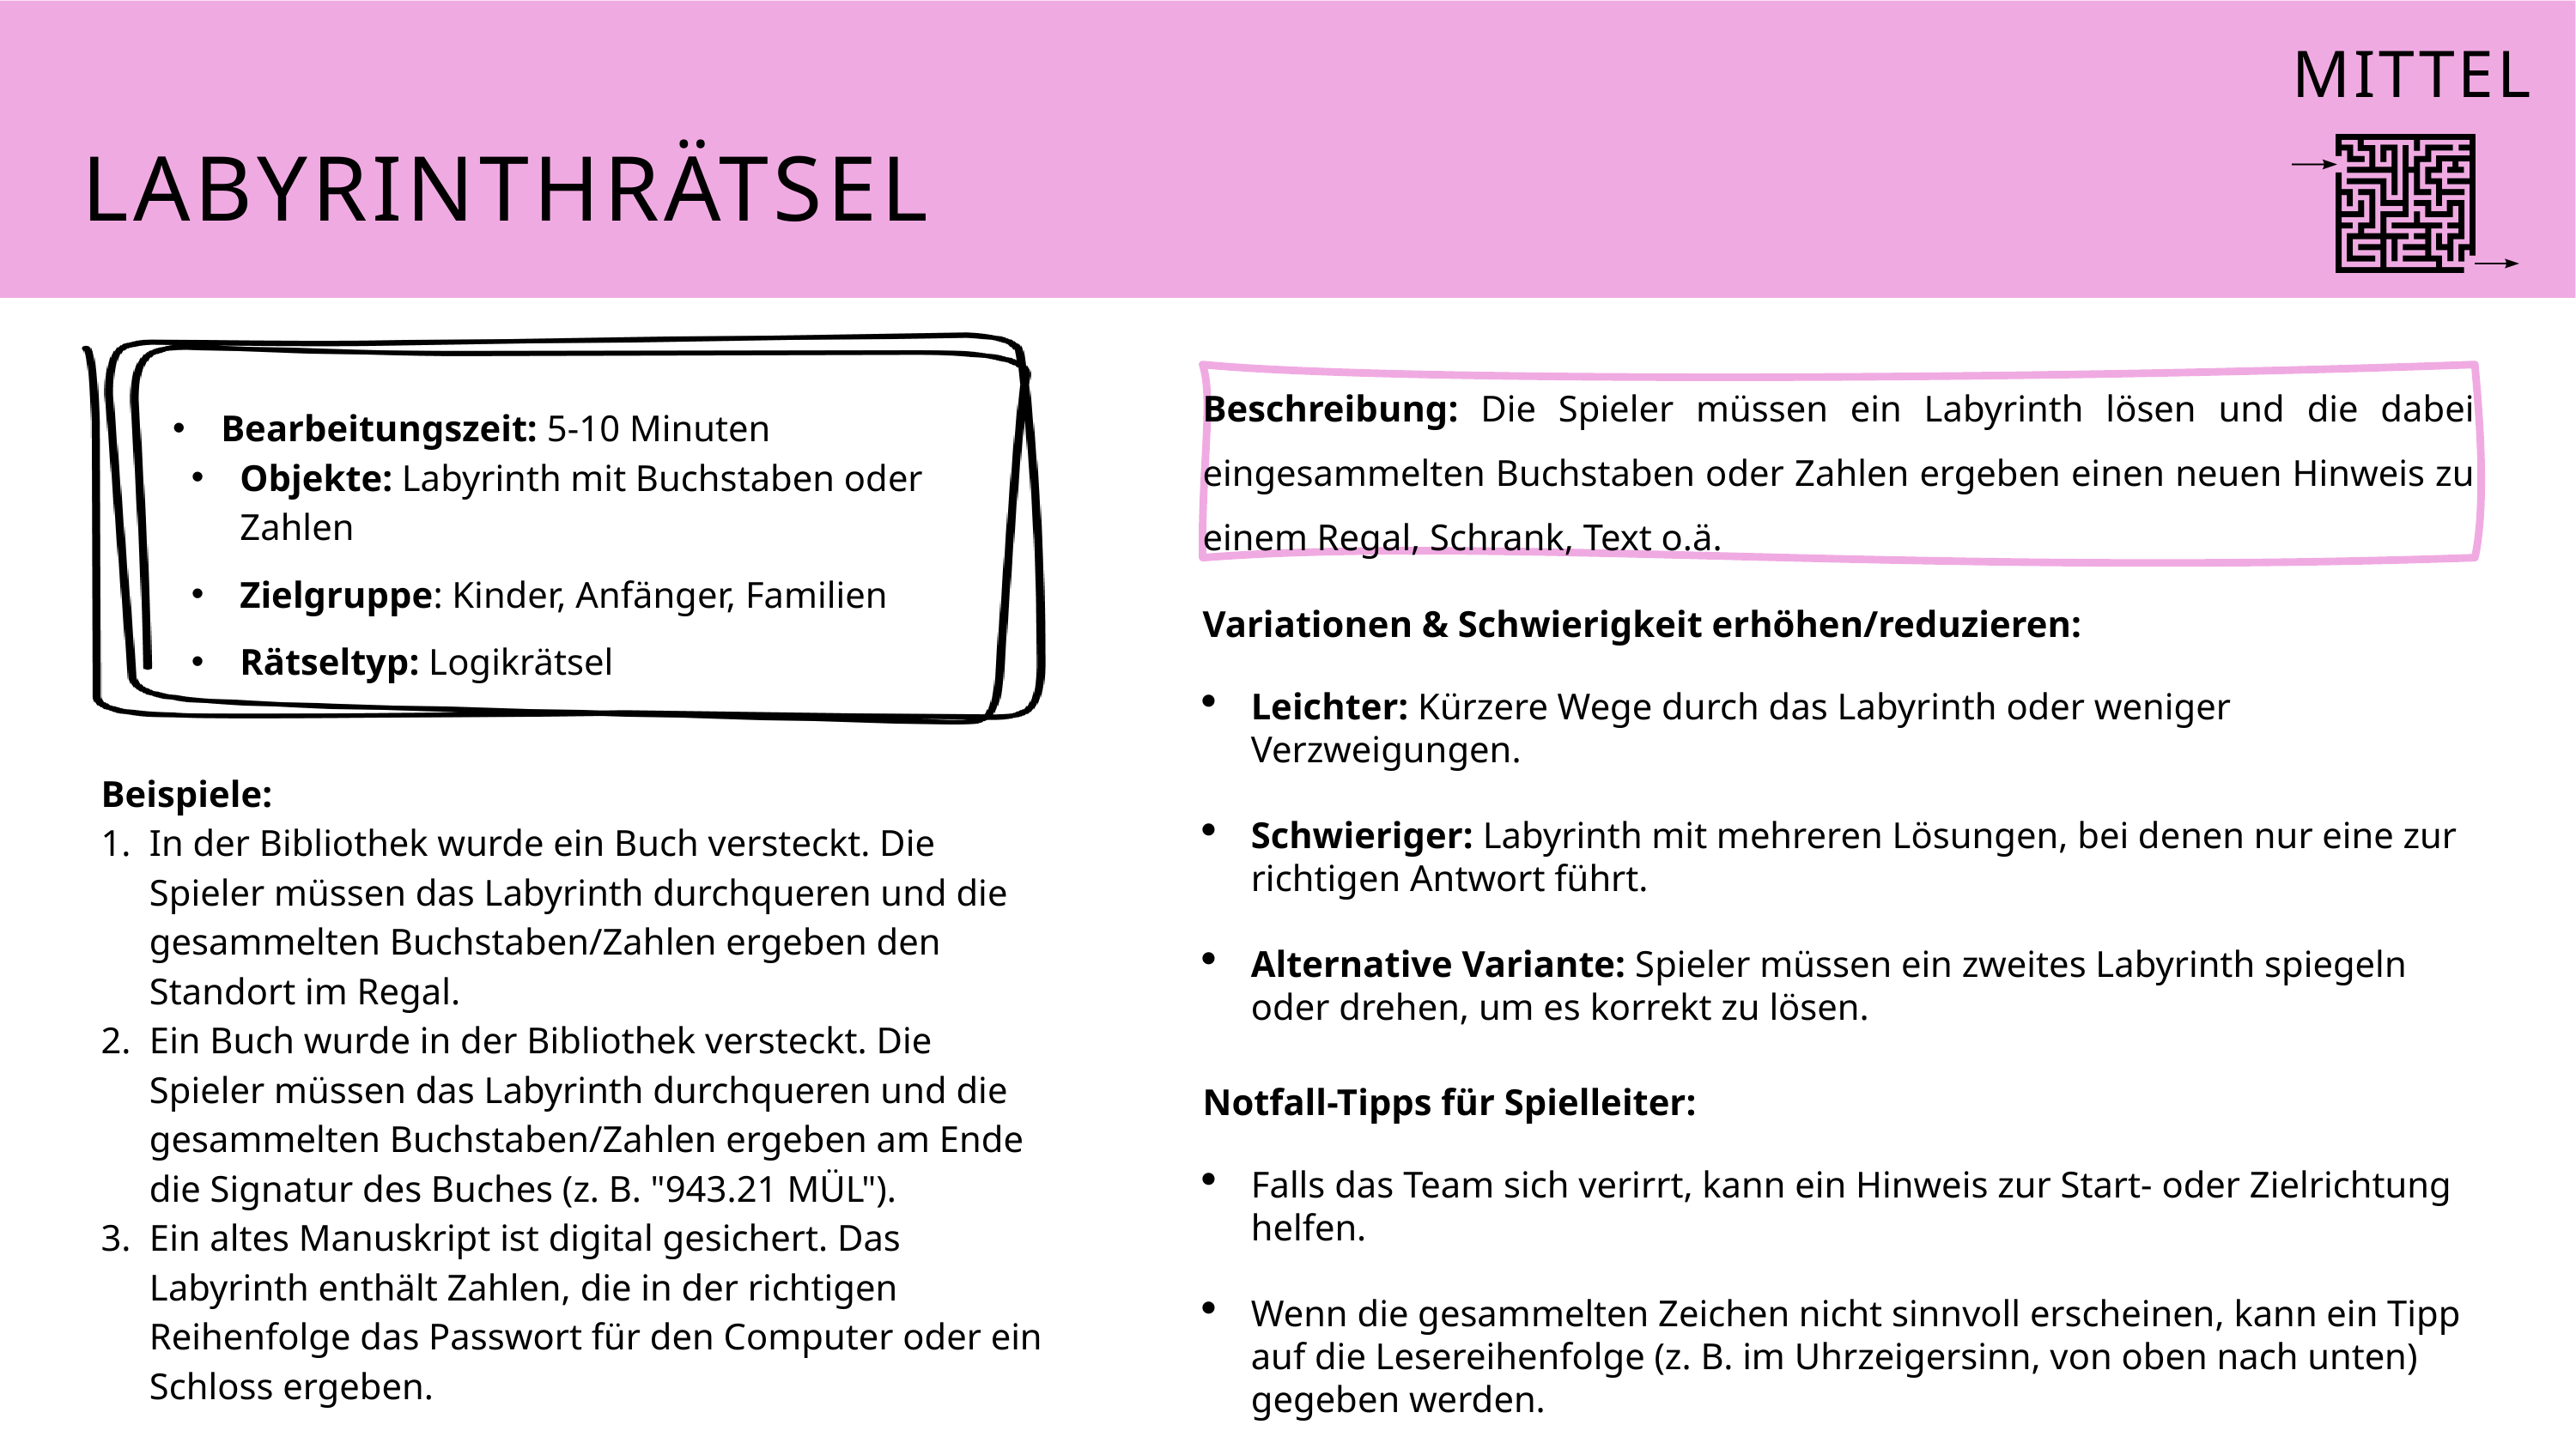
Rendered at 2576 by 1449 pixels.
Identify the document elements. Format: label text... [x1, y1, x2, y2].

text_box Notfall-Tipps für Spielleiter: Falls das Team sich verirrt, kann ein Hinweis zur Start- oder Zielrichtung helfen. Wenn die gesammelten Zeichen nicht sinnvoll erscheinen, kann ein Tipp auf die Lesereihenfolge (z. B. im Uhrzeigersinn, von oben nach unten) gegeben werden. [1202, 1079, 2476, 1420]
text_box LABYRINTHRÄTSEL [82, 115, 2071, 239]
text_box Beschreibung: Die Spieler müssen ein Labyrinth lösen und die dabei eingesammelten Buchstaben oder Zahlen ergeben einen neuen Hinweis zu einem Regal, Schrank, Text o.ä. [1202, 364, 2482, 563]
text_box [0, 0, 2576, 300]
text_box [2292, 133, 2520, 274]
text_box Beispiele: In der Bibliothek wurde ein Buch versteckt. Die Spieler müssen das Labyrinth durchqueren und die gesammelten Buchstaben/Zahlen ergeben den Standort im Regal. Ein Buch wurde in der Bibliothek versteckt. Die Spieler müssen das Labyrinth durchqueren und die gesammelten Buchstaben/Zahlen ergeben am Ende die Signatur des Buches (z. B. "943.21 MÜL"). Ein altes Manuskript ist digital gesichert. Das Labyrinth enthält Zahlen, die in der richtigen Reihenfolge das Passwort für den Computer oder ein Schloss ergeben. [100, 749, 1049, 1407]
text_box [82, 332, 1048, 724]
text_box MITTEL [2292, 39, 2570, 111]
text_box Bearbeitungszeit: 5-10 Minuten Objekte: Labyrinth mit Buchstaben oder Zahlen Zielgruppe: Kinder, Anfänger, Familien Rätseltyp: Logikrätsel [126, 368, 981, 750]
text_box Variationen & Schwierigkeit erhöhen/reduzieren: Leichter: Kürzere Wege durch das Labyrinth oder weniger Verzweigungen. Schwieriger: Labyrinth mit mehreren Lösungen, bei denen nur eine zur richtigen Antwort führt. Alternative Variante: Spieler müssen ein zweites Labyrinth spiegeln oder drehen, um es korrekt zu lösen. [1202, 601, 2476, 1028]
